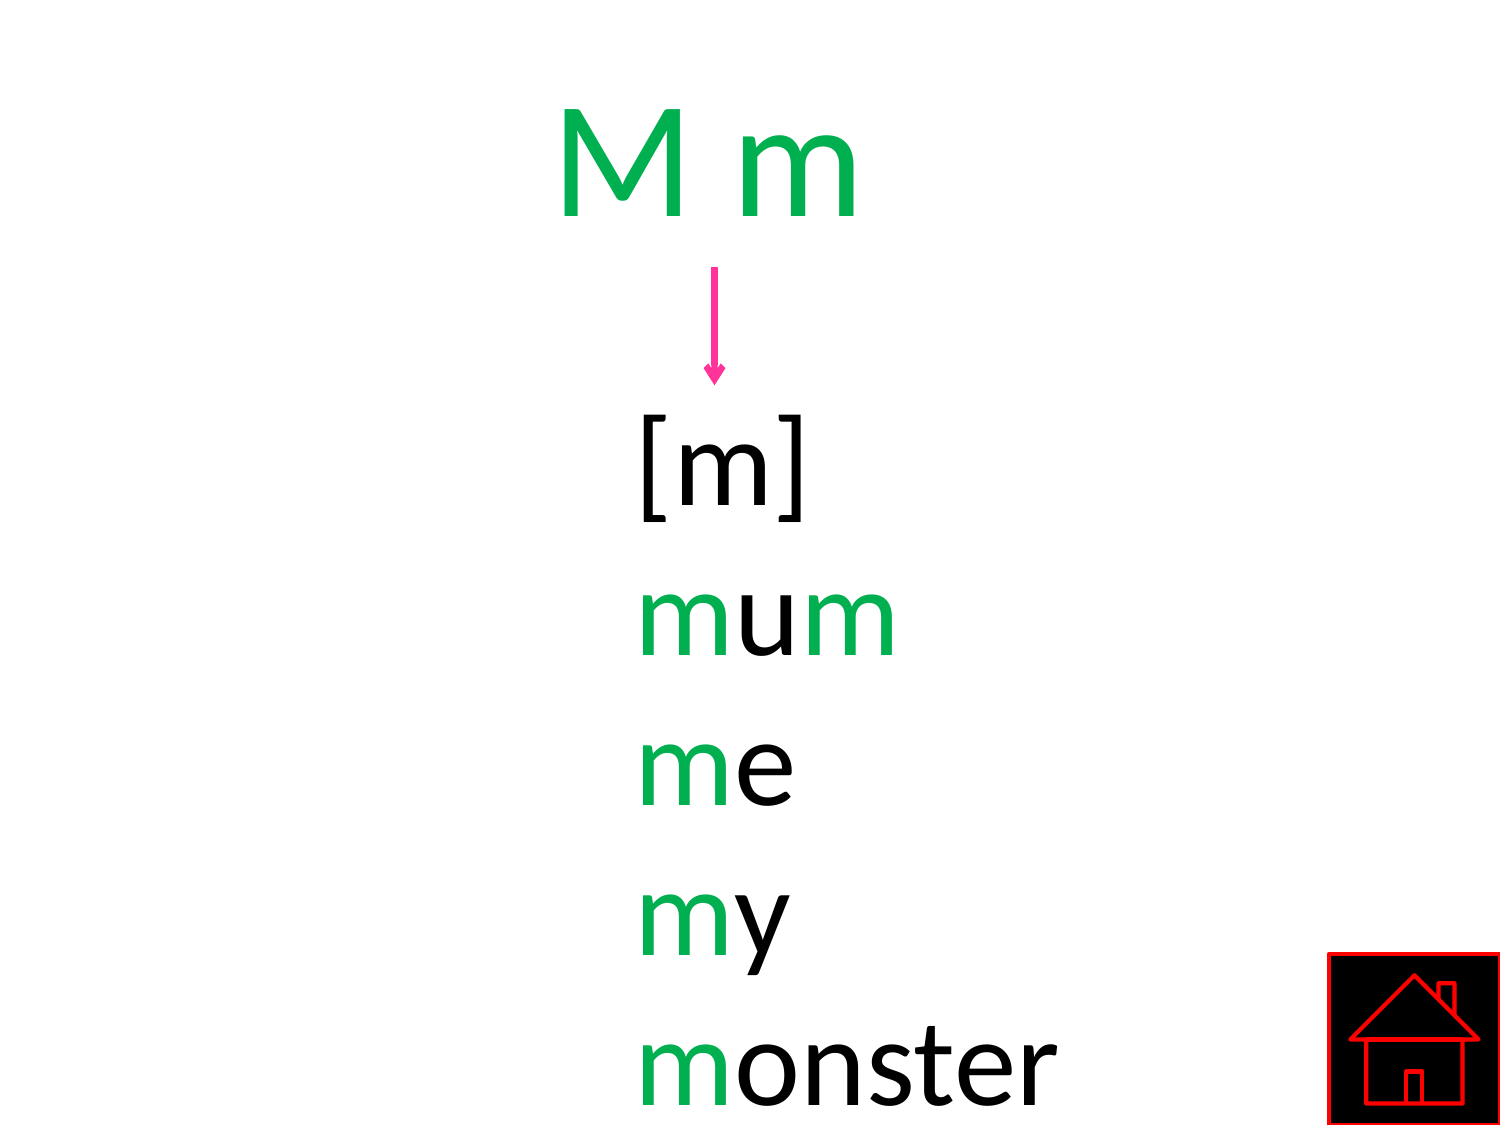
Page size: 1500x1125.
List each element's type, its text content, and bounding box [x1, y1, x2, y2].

text_box M m [301, 42, 1117, 258]
text_box [1327, 952, 1500, 1125]
text_box [m] mum me my monster [620, 373, 1188, 1125]
